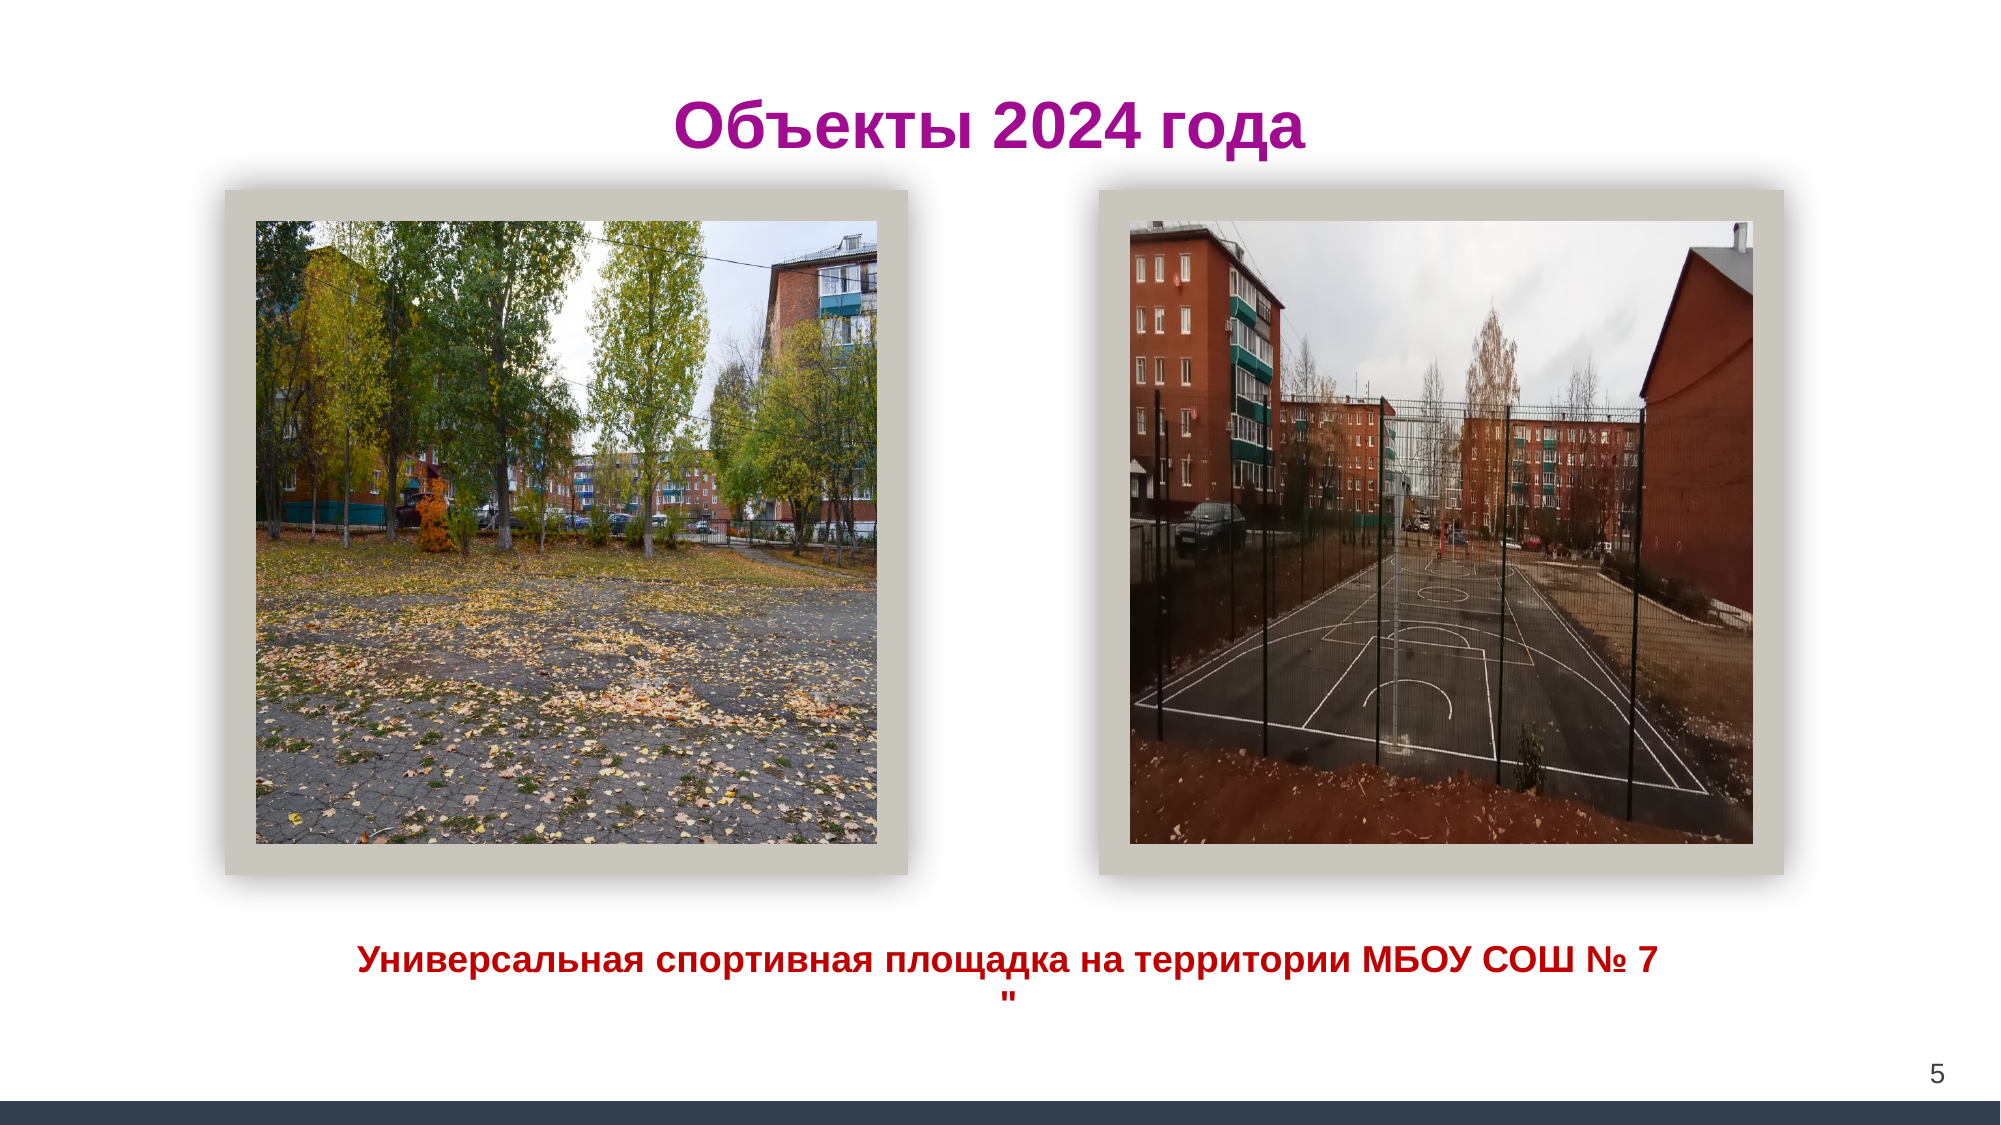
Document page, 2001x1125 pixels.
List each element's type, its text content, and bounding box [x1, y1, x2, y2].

title Объекты 2024 года [44, 59, 1936, 194]
text_box Универсальная спортивная площадка на территории МБОУ СОШ № 7 " [124, 927, 1893, 1033]
picture [1130, 220, 1754, 845]
picture [256, 220, 877, 845]
slide_number 5 [1510, 1042, 1961, 1103]
